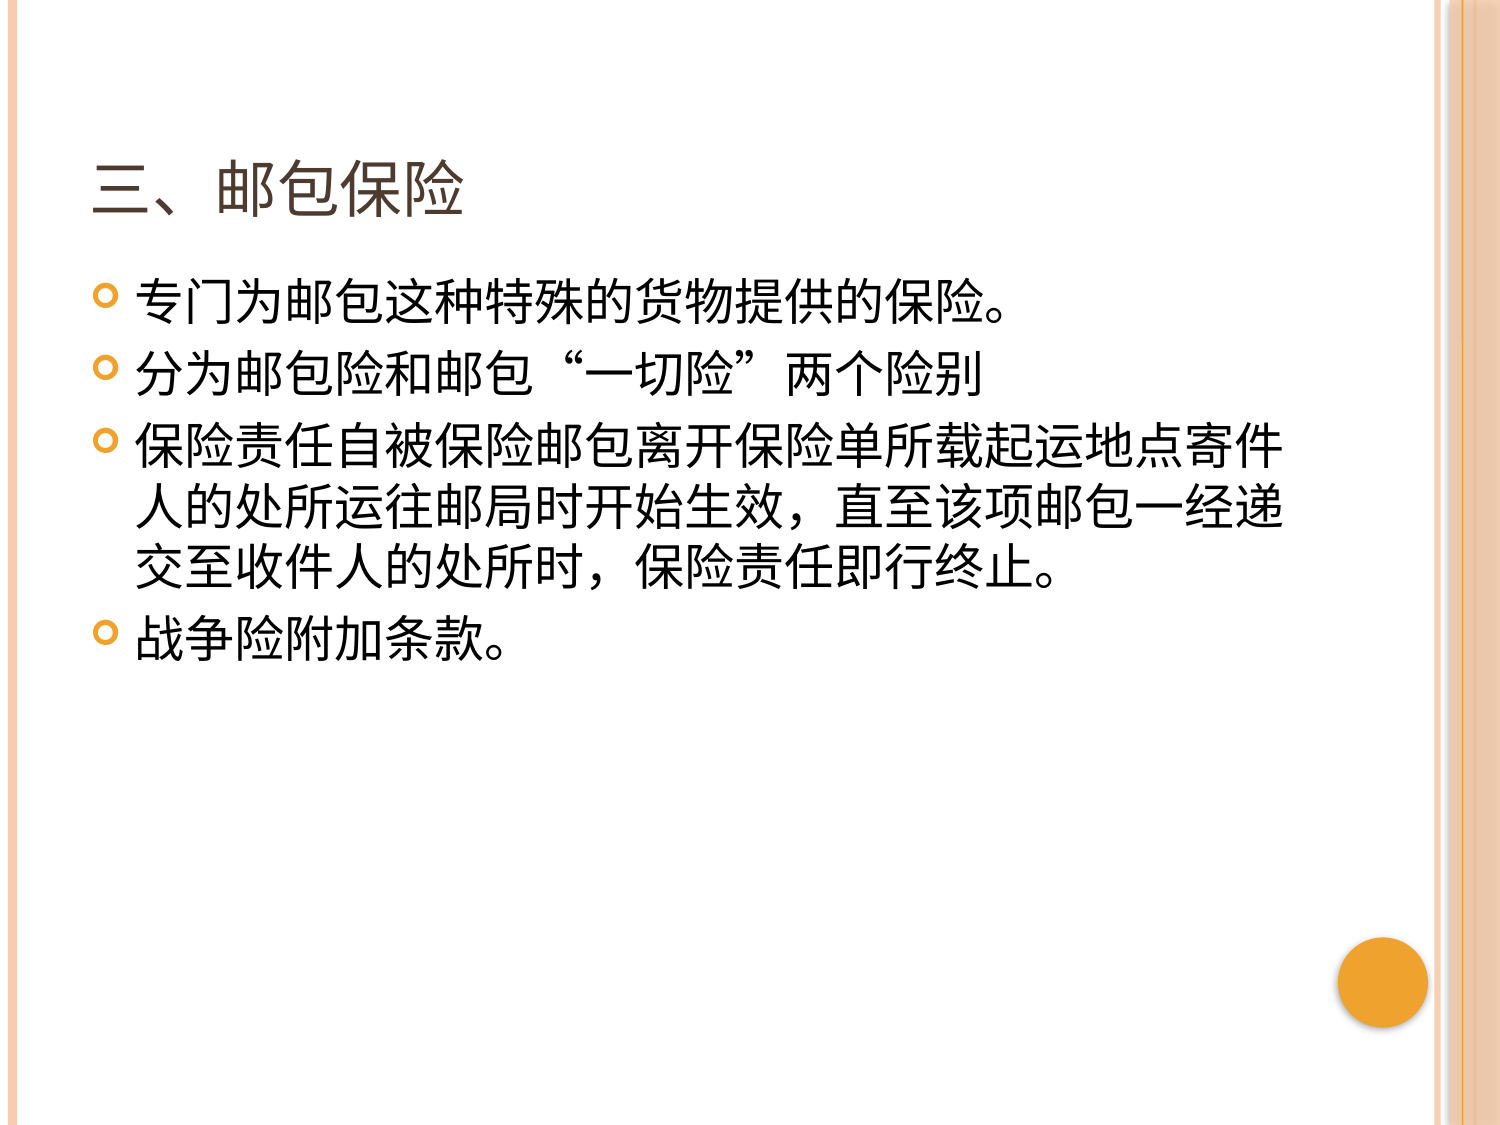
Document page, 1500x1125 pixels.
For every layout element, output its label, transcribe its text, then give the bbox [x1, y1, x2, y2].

list 专门为邮包这种特殊的货物提供的保险。 分为邮包险和邮包“一切险”两个险别 保险责任自被保险邮包离开保险单所载起运地点寄件人的处所运往邮局时开始生效，直至该项邮包一经递交至收件人的处所时，保险责任即行终止。 战争险附加条款。 [74, 262, 1301, 1063]
title 三、邮包保险 [75, 45, 1300, 233]
